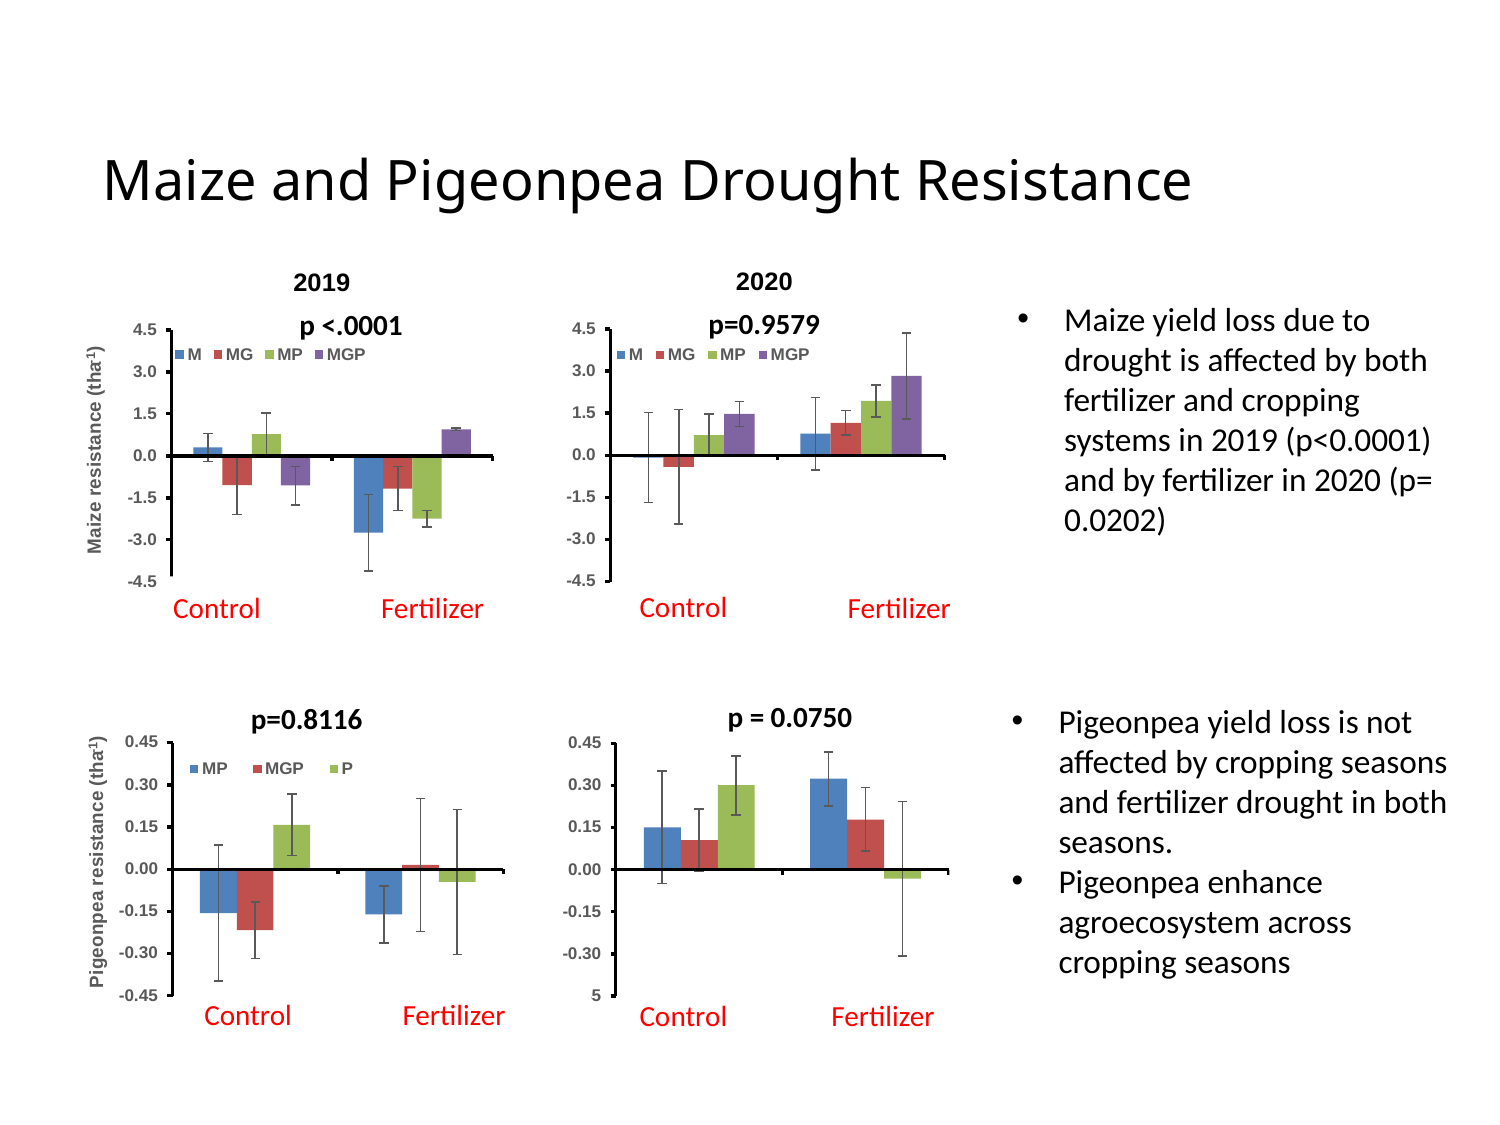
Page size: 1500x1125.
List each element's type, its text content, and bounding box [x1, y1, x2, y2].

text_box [62, 261, 1033, 1089]
subtitle Maize and Pigeonpea Drought Resistance [87, 137, 1213, 275]
text_box Pigeonpea yield loss is not affected by cropping seasons and fertilizer drought in both seasons. Pigeonpea enhance agroecosystem across cropping seasons [1037, 693, 1470, 988]
text_box Maize yield loss due to drought is affected by both fertilizer and cropping systems in 2019 (p<0.0001) and by fertilizer in 2020 (p= 0.0202) [1037, 290, 1476, 545]
